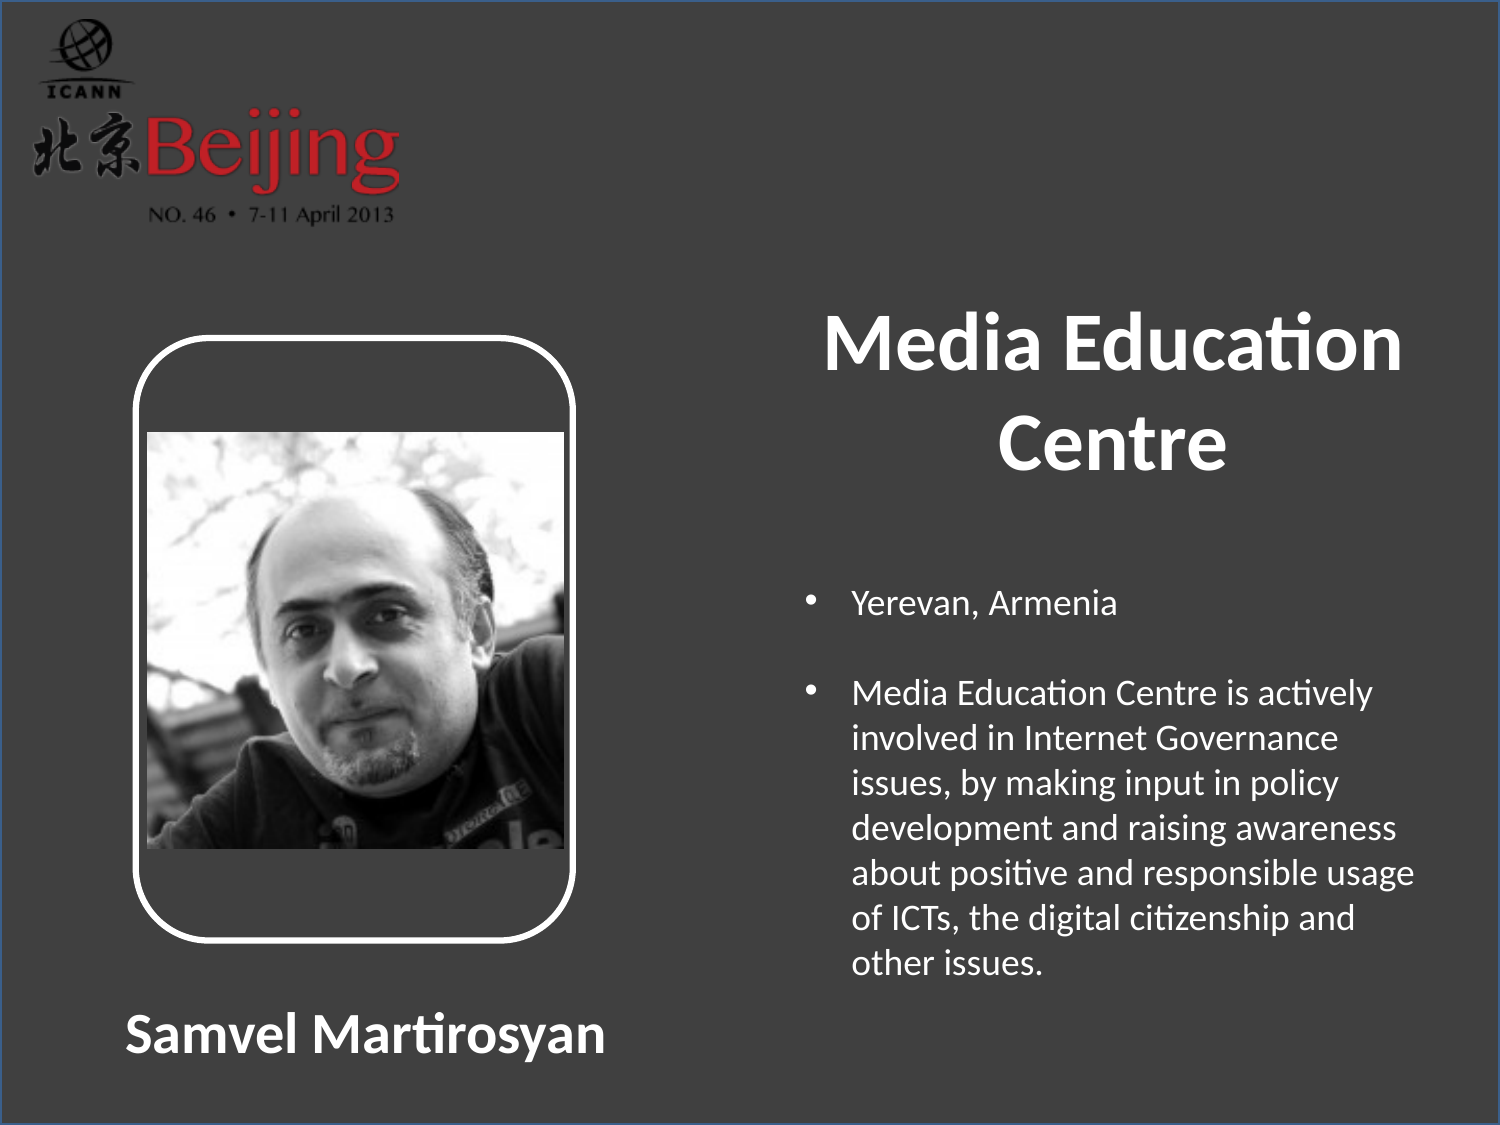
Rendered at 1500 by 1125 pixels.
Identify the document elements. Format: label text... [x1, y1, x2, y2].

text_box Samvel Martirosyan [29, 987, 703, 1073]
picture [29, 19, 399, 238]
text_box Media Education Centre Yerevan, Armenia Media Education Centre is actively involved in Internet Governance issues, by making input in policy development and raising awareness about positive and responsible usage of ICTs, the digital citizenship and other issues. [789, 280, 1438, 990]
picture [147, 432, 564, 849]
